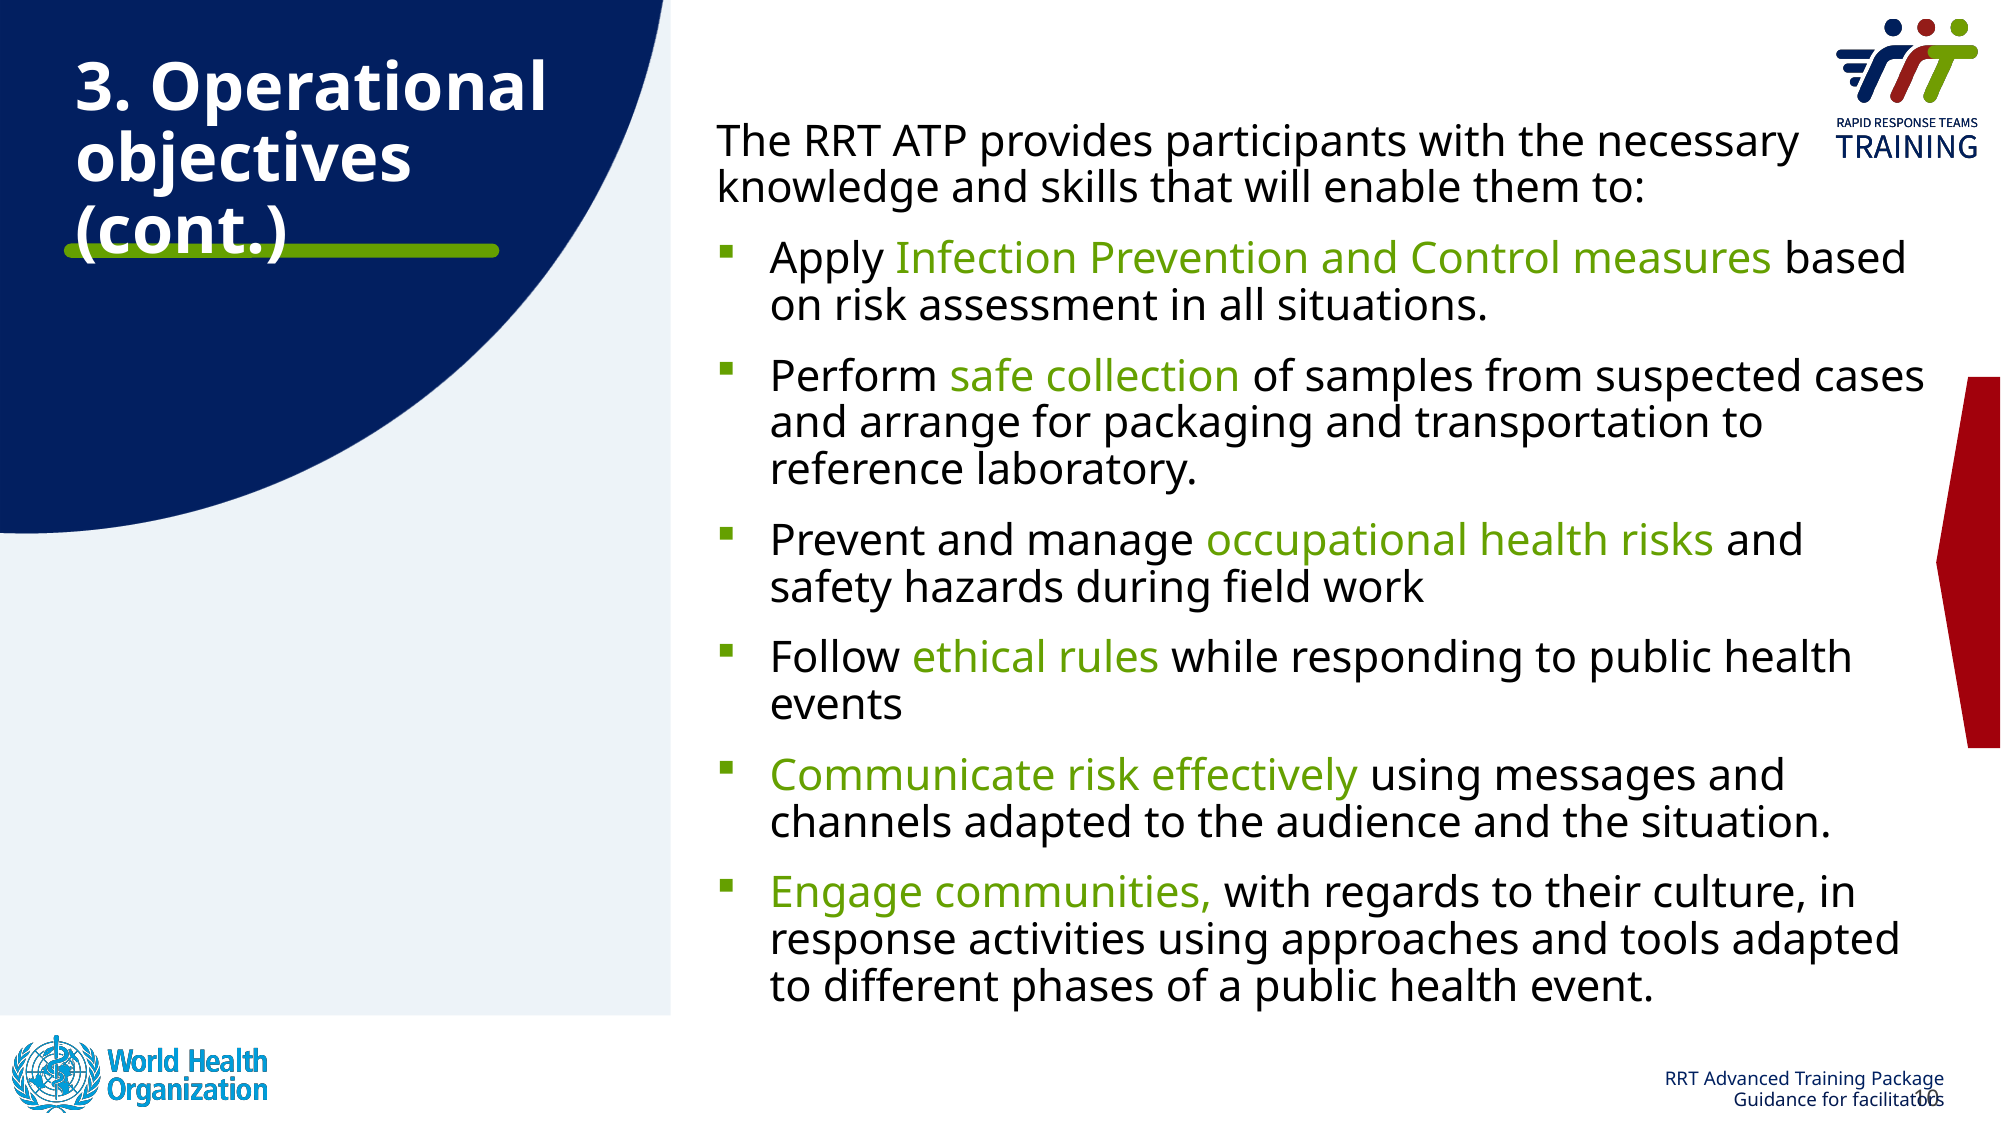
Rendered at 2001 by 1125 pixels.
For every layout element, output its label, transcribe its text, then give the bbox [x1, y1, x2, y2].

picture [40, 1062, 47, 1070]
picture [71, 1053, 90, 1091]
picture [59, 1035, 267, 1113]
picture [12, 1083, 48, 1113]
picture [50, 1108, 62, 1113]
picture [0, 0, 670, 538]
picture [36, 1088, 78, 1105]
picture [12, 1035, 54, 1068]
list The RRT ATP provides participants with the necessary knowledge and skills that will enable them to: Apply Infection Prevention and Control measures based on risk assessment in all situations. Perform safe collection of samples from suspected cases and arrange for packaging and transportation to reference laboratory. Prevent and manage occupational health risks and safety hazards during field work Follow ethical rules while responding to public health events Communicate risk effectively using messages and channels adapted to the audience and the situation. Engage communities, with regards to their culture, in response activities using approaches and tools adapted to different phases of a public health event. [708, 109, 1945, 1021]
picture [22, 1062, 26, 1077]
picture [34, 1054, 43, 1078]
picture [30, 1083, 37, 1091]
picture [46, 1056, 54, 1062]
picture [24, 1054, 36, 1087]
title 3. Operational objectives (cont.) [67, 81, 604, 240]
picture [1835, 19, 1978, 167]
